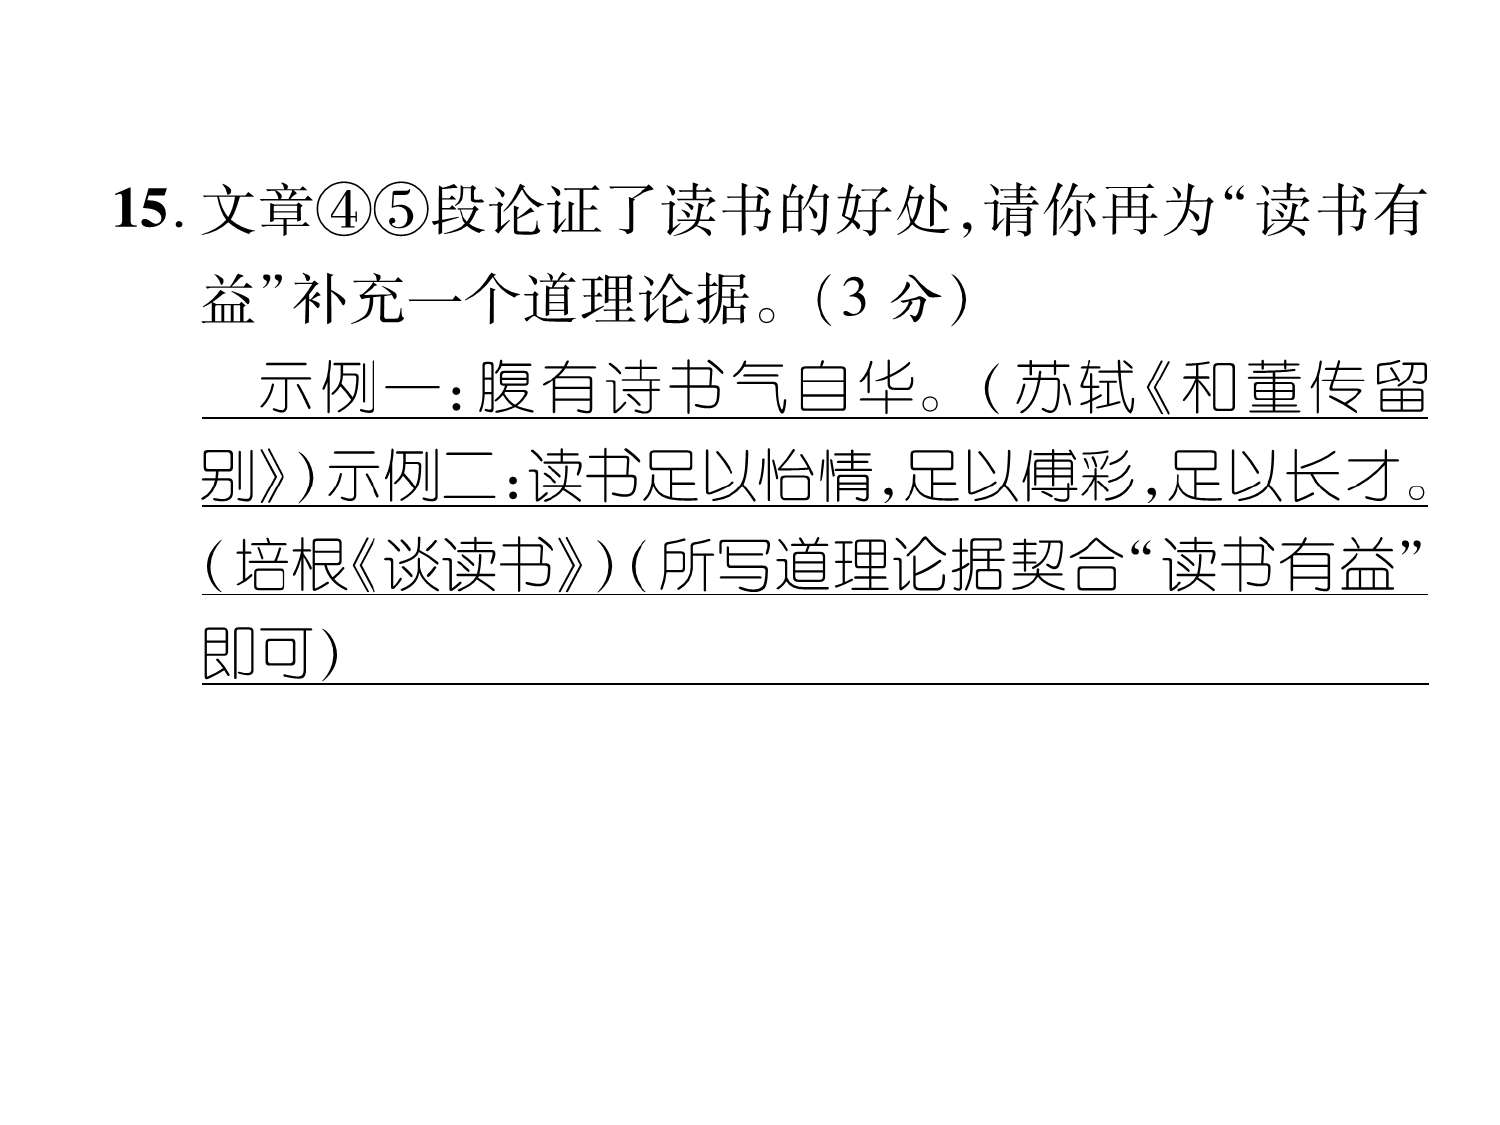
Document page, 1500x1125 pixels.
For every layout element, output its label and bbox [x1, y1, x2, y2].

picture [105, 169, 1446, 699]
